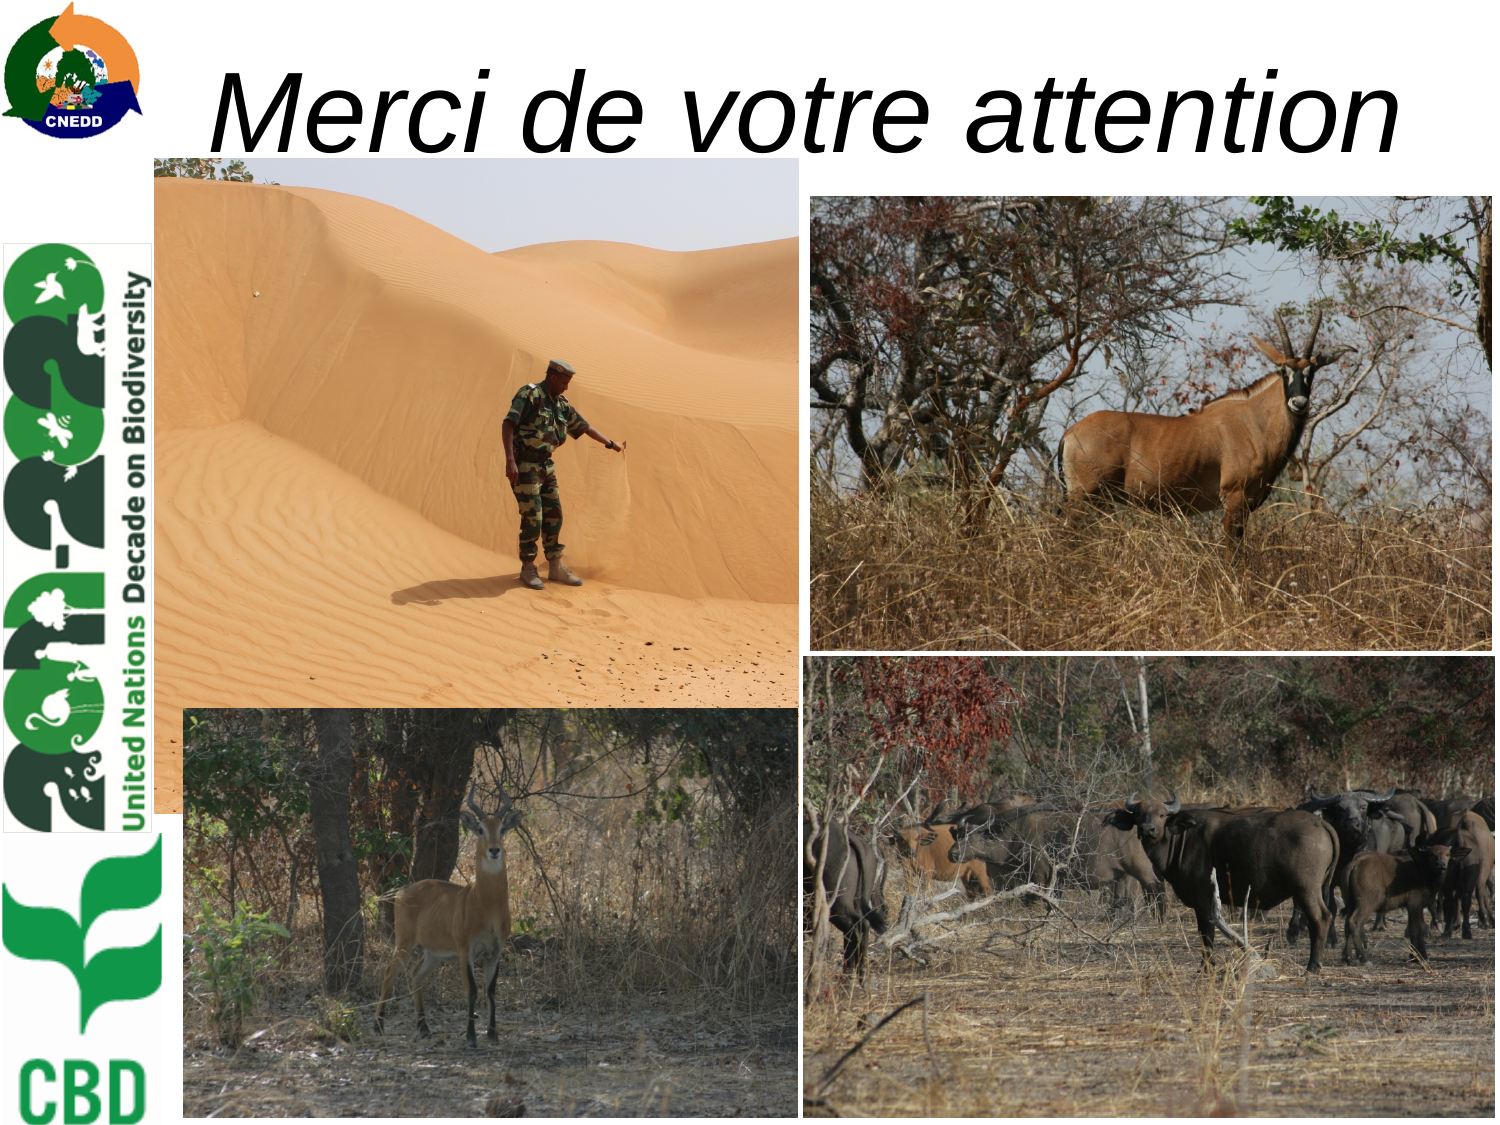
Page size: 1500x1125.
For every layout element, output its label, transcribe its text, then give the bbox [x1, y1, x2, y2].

text_box Merci de votre attention [193, 30, 1452, 184]
picture [802, 656, 1495, 1118]
picture [809, 195, 1492, 652]
picture [0, 0, 145, 141]
picture [154, 158, 799, 1118]
picture [1, 242, 162, 1125]
